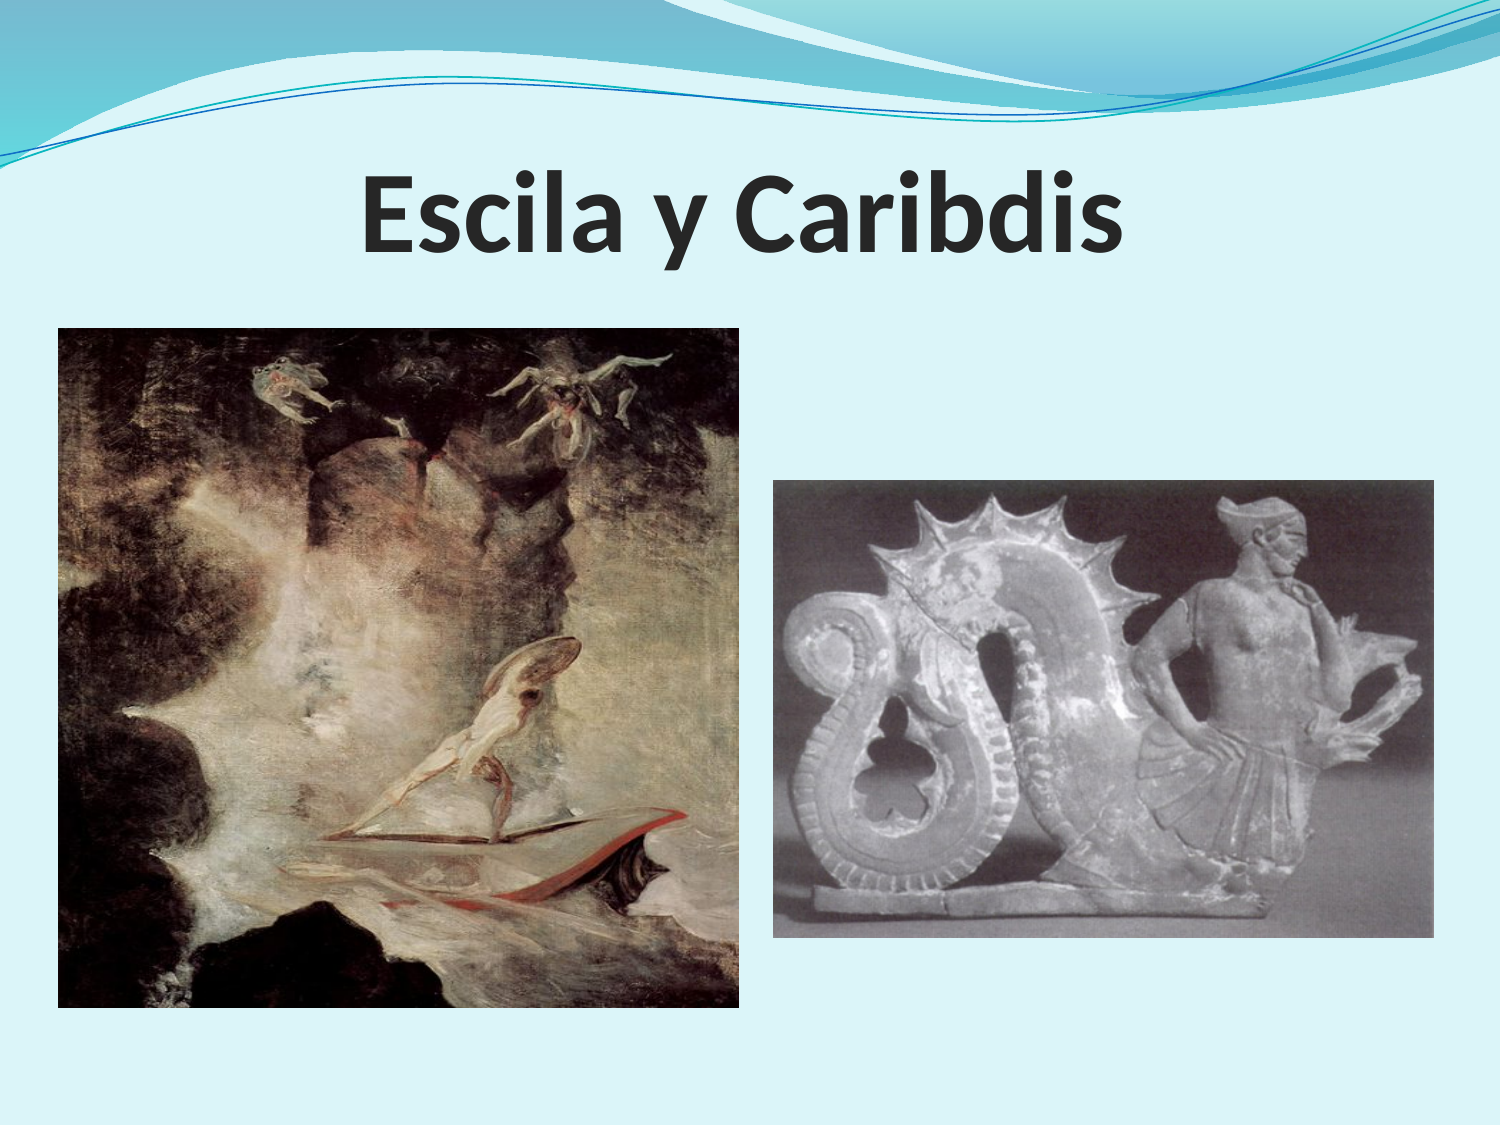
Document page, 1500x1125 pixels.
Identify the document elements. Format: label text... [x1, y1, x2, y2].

title Escila y Caribdis [105, 140, 1381, 277]
picture [58, 327, 739, 1008]
picture [773, 480, 1434, 938]
